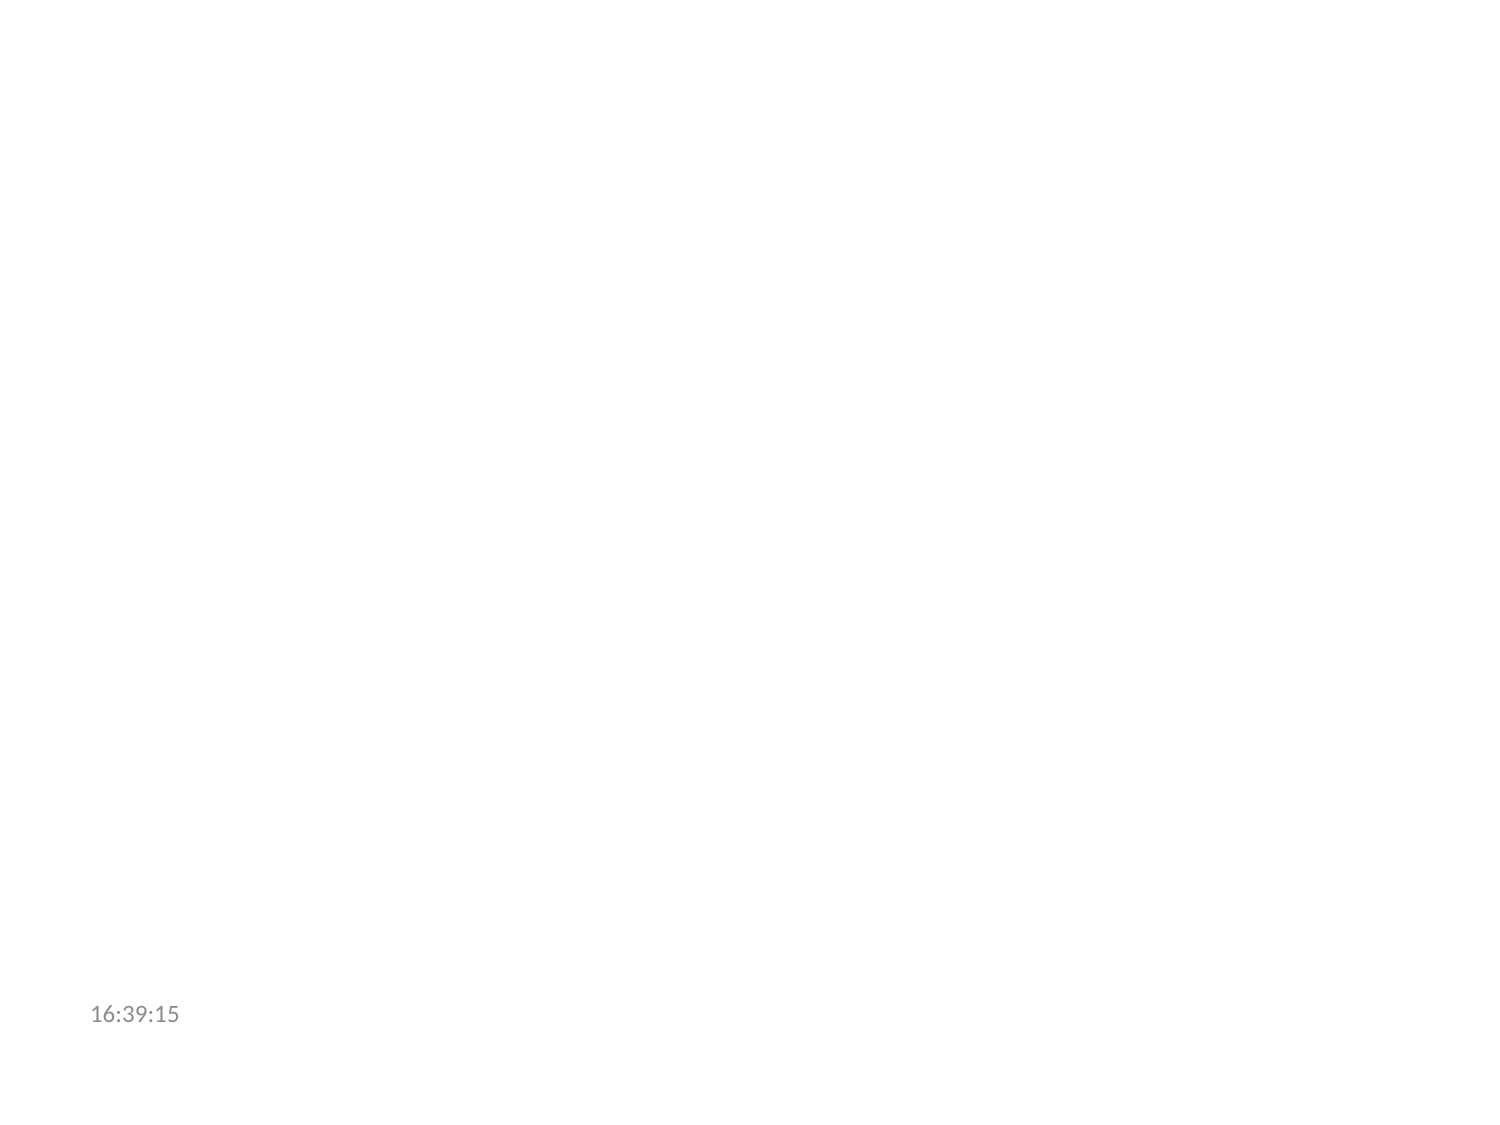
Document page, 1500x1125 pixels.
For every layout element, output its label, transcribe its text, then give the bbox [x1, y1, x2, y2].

text_box 15:35:09 [75, 982, 425, 1043]
